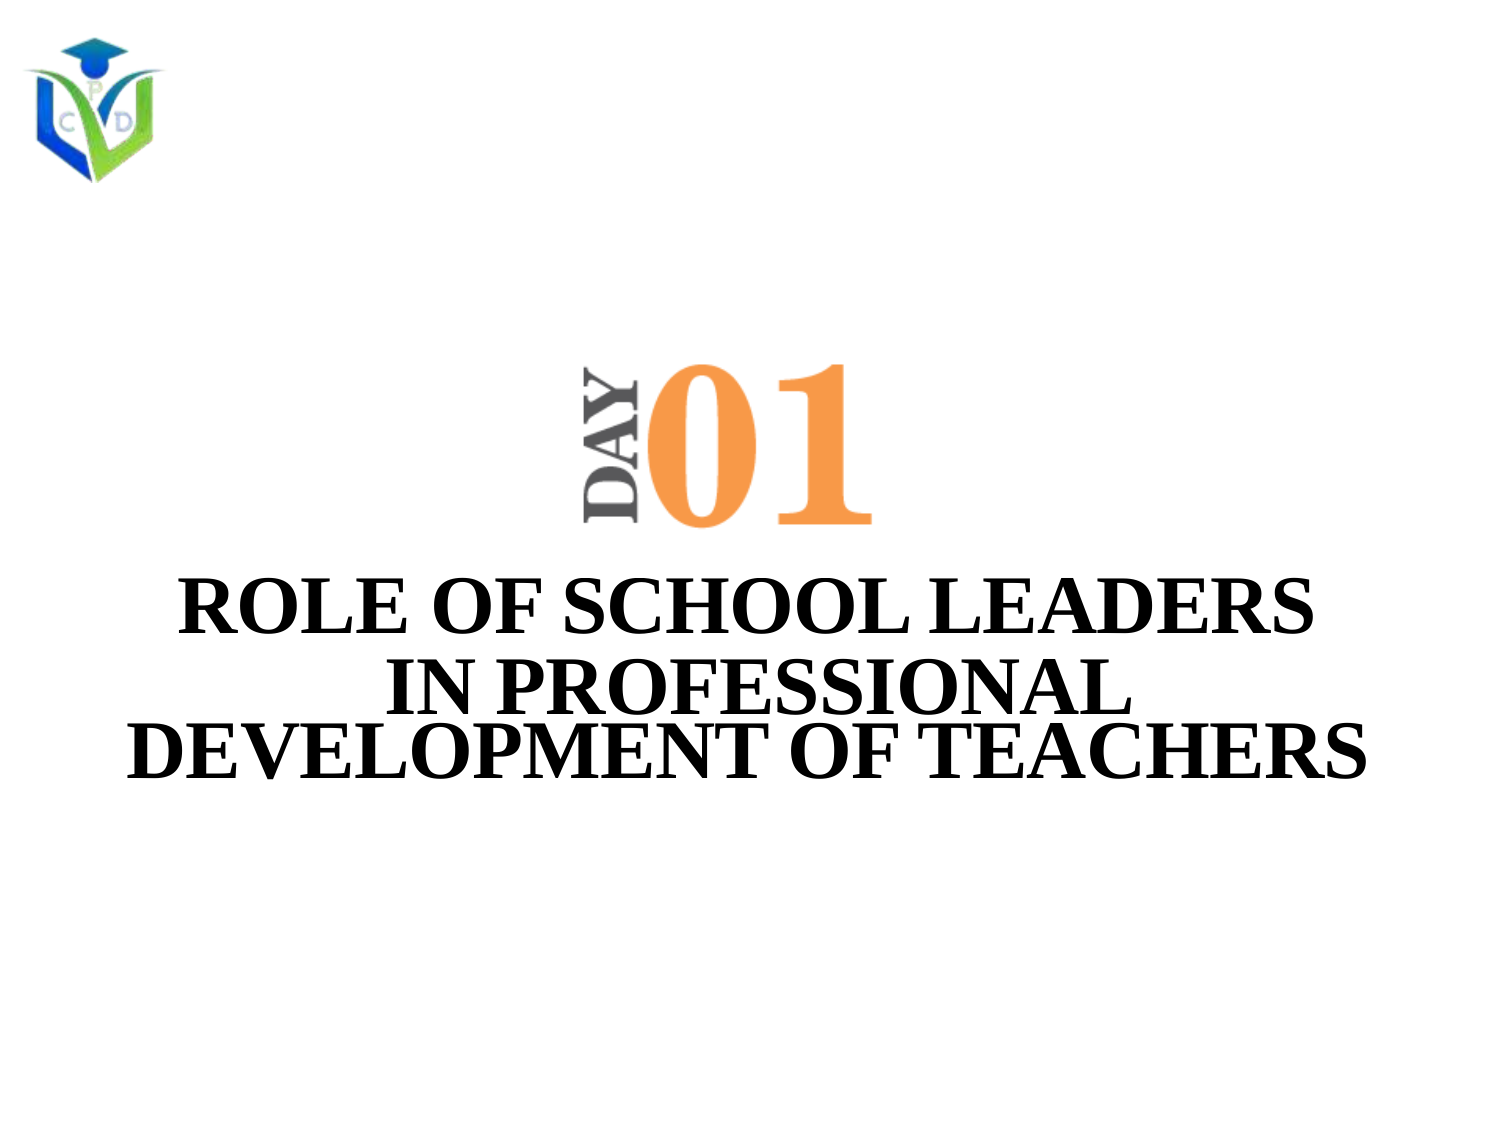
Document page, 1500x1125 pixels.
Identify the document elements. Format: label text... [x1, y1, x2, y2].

picture [21, 37, 168, 183]
list ROLE OF SCHOOL LEADERS IN PROFESSIONAL DEVELOPMENT OF TEACHERS [75, 578, 1441, 875]
picture [537, 324, 988, 579]
